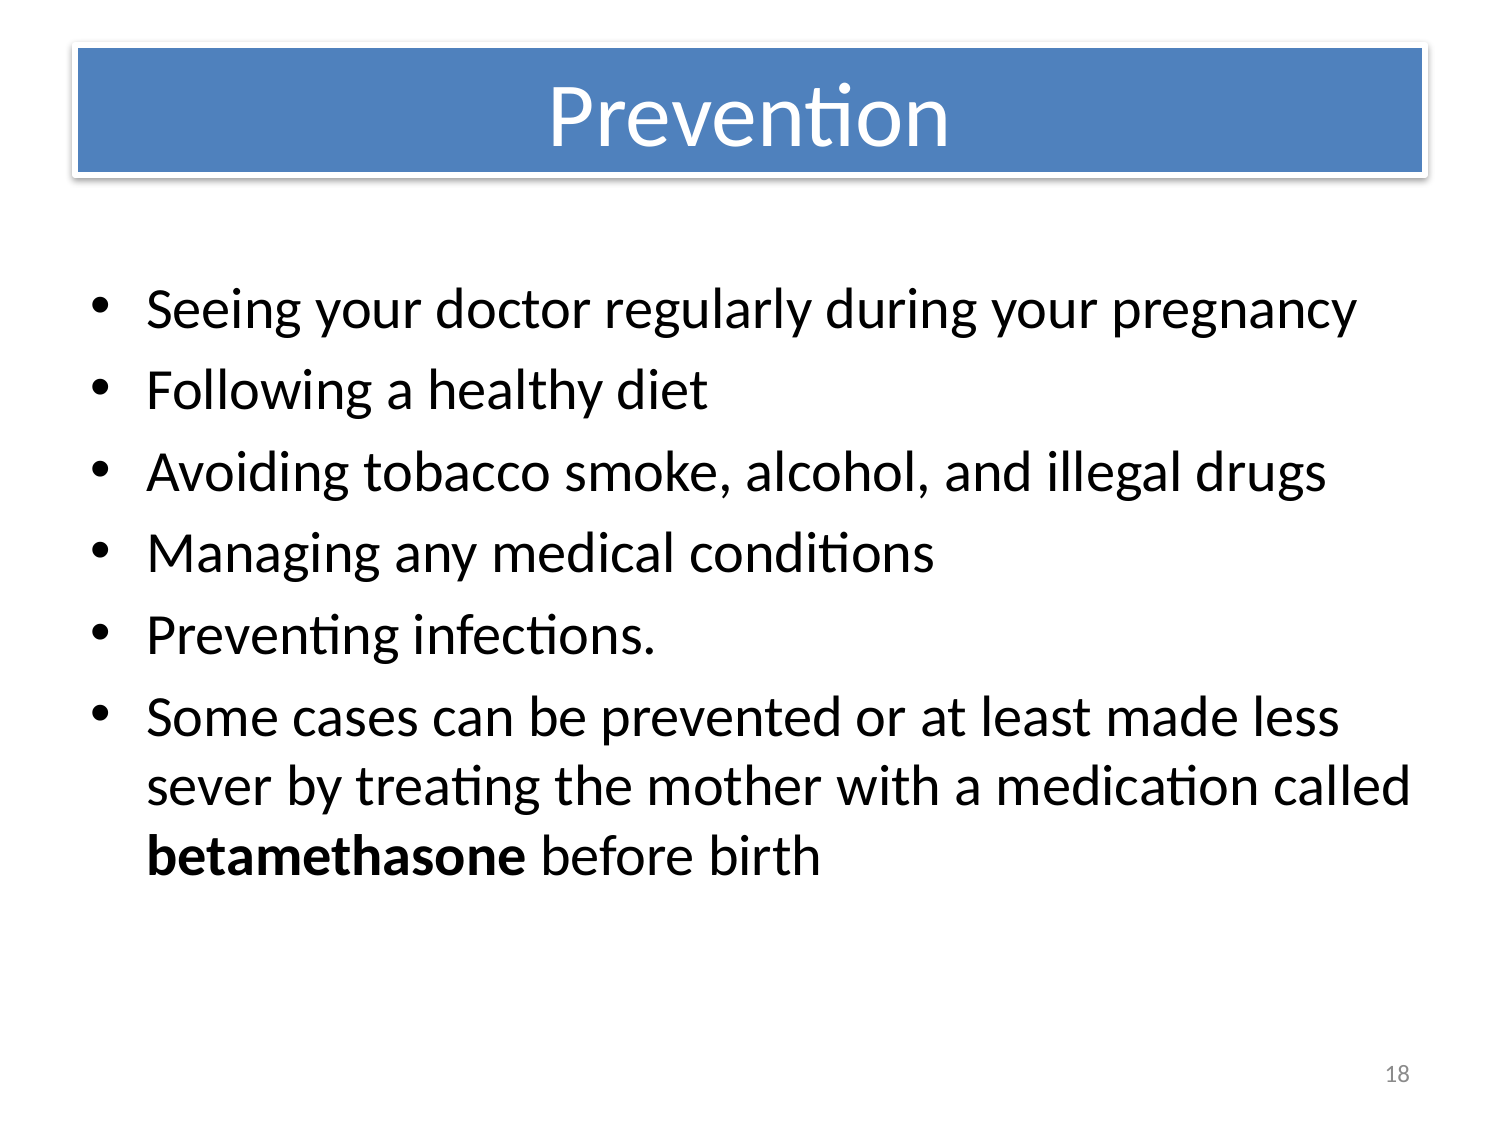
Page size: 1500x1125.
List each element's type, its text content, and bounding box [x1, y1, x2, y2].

title Prevention [72, 42, 1428, 178]
slide_number 18 [1074, 1042, 1425, 1103]
list Seeing your doctor regularly during your pregnancy Following a healthy diet Avoiding tobacco smoke, alcohol, and illegal drugs Managing any medical conditions Preventing infections. Some cases can be prevented or at least made less sever by treating the mother with a medication called betamethasone before birth [75, 262, 1450, 1005]
